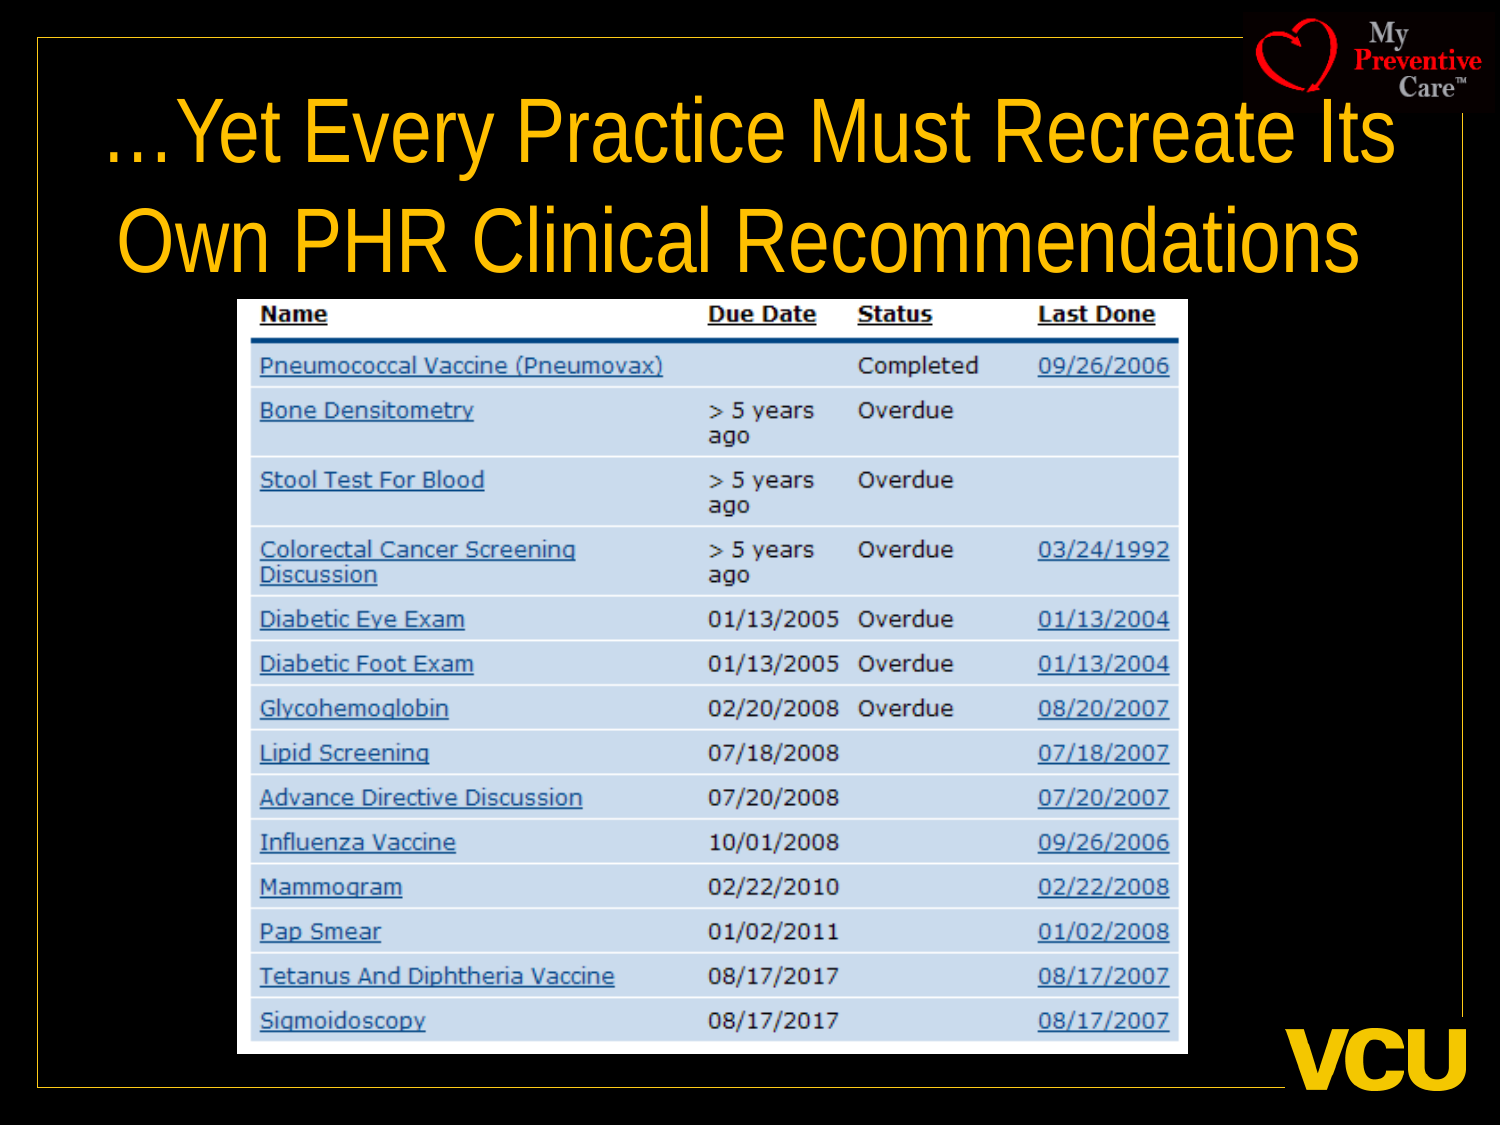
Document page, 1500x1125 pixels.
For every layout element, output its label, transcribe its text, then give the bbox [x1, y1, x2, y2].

picture [1285, 1017, 1474, 1091]
picture [1243, 12, 1495, 113]
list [237, 299, 1188, 1055]
title …Yet Every Practice Must Recreate Its Own PHR Clinical Recommendations [49, 87, 1451, 276]
